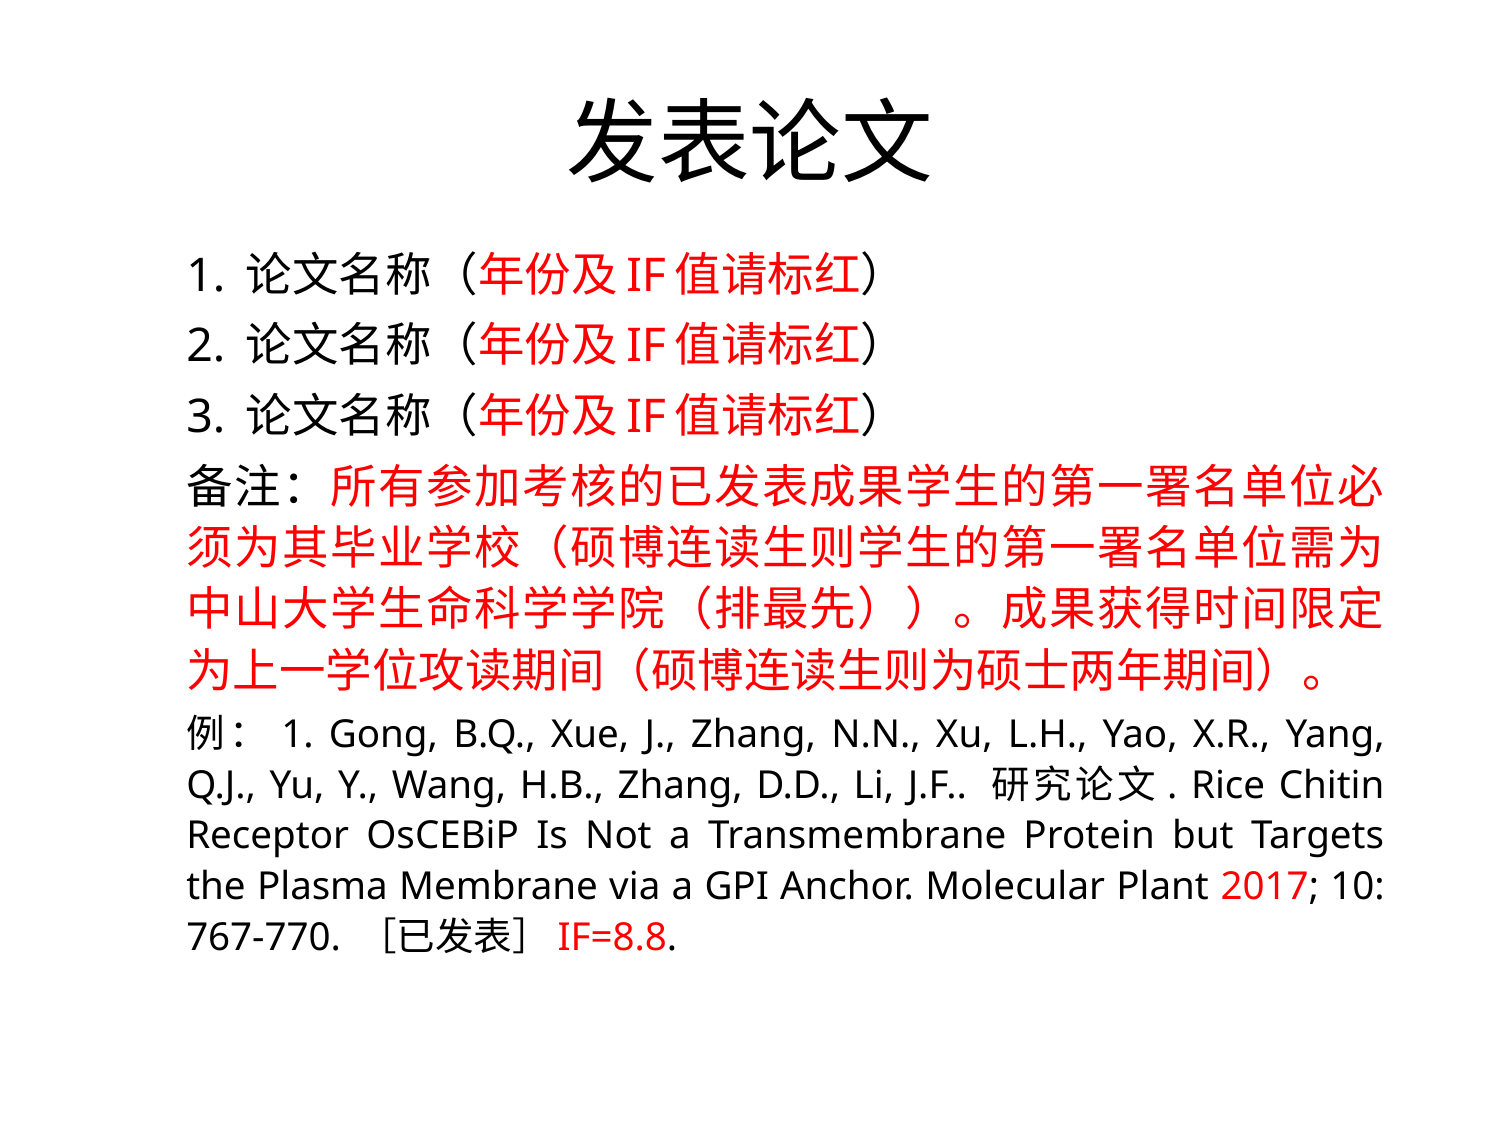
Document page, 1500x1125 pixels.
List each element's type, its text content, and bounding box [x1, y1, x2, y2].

list 1. 论文名称（年份及IF值请标红） 2. 论文名称（年份及IF值请标红） 3. 论文名称（年份及IF值请标红） 备注：所有参加考核的已发表成果学生的第一署名单位必须为其毕业学校（硕博连读生则学生的第一署名单位需为中山大学生命科学学院（排最先））。成果获得时间限定为上一学位攻读期间（硕博连读生则为硕士两年期间）。 例：1. Gong, B.Q., Xue, J., Zhang, N.N., Xu, L.H., Yao, X.R., Yang, Q.J., Yu, Y., Wang, H.B., Zhang, D.D., Li, J.F.. 研究论文. Rice Chitin Receptor OsCEBiP Is Not a Transmembrane Protein but Targets the Plasma Membrane via a GPI Anchor. Molecular Plant 2017; 10: 767-770. ［已发表］IF=8.8. [171, 231, 1400, 975]
title 发表论文 [75, 45, 1425, 233]
